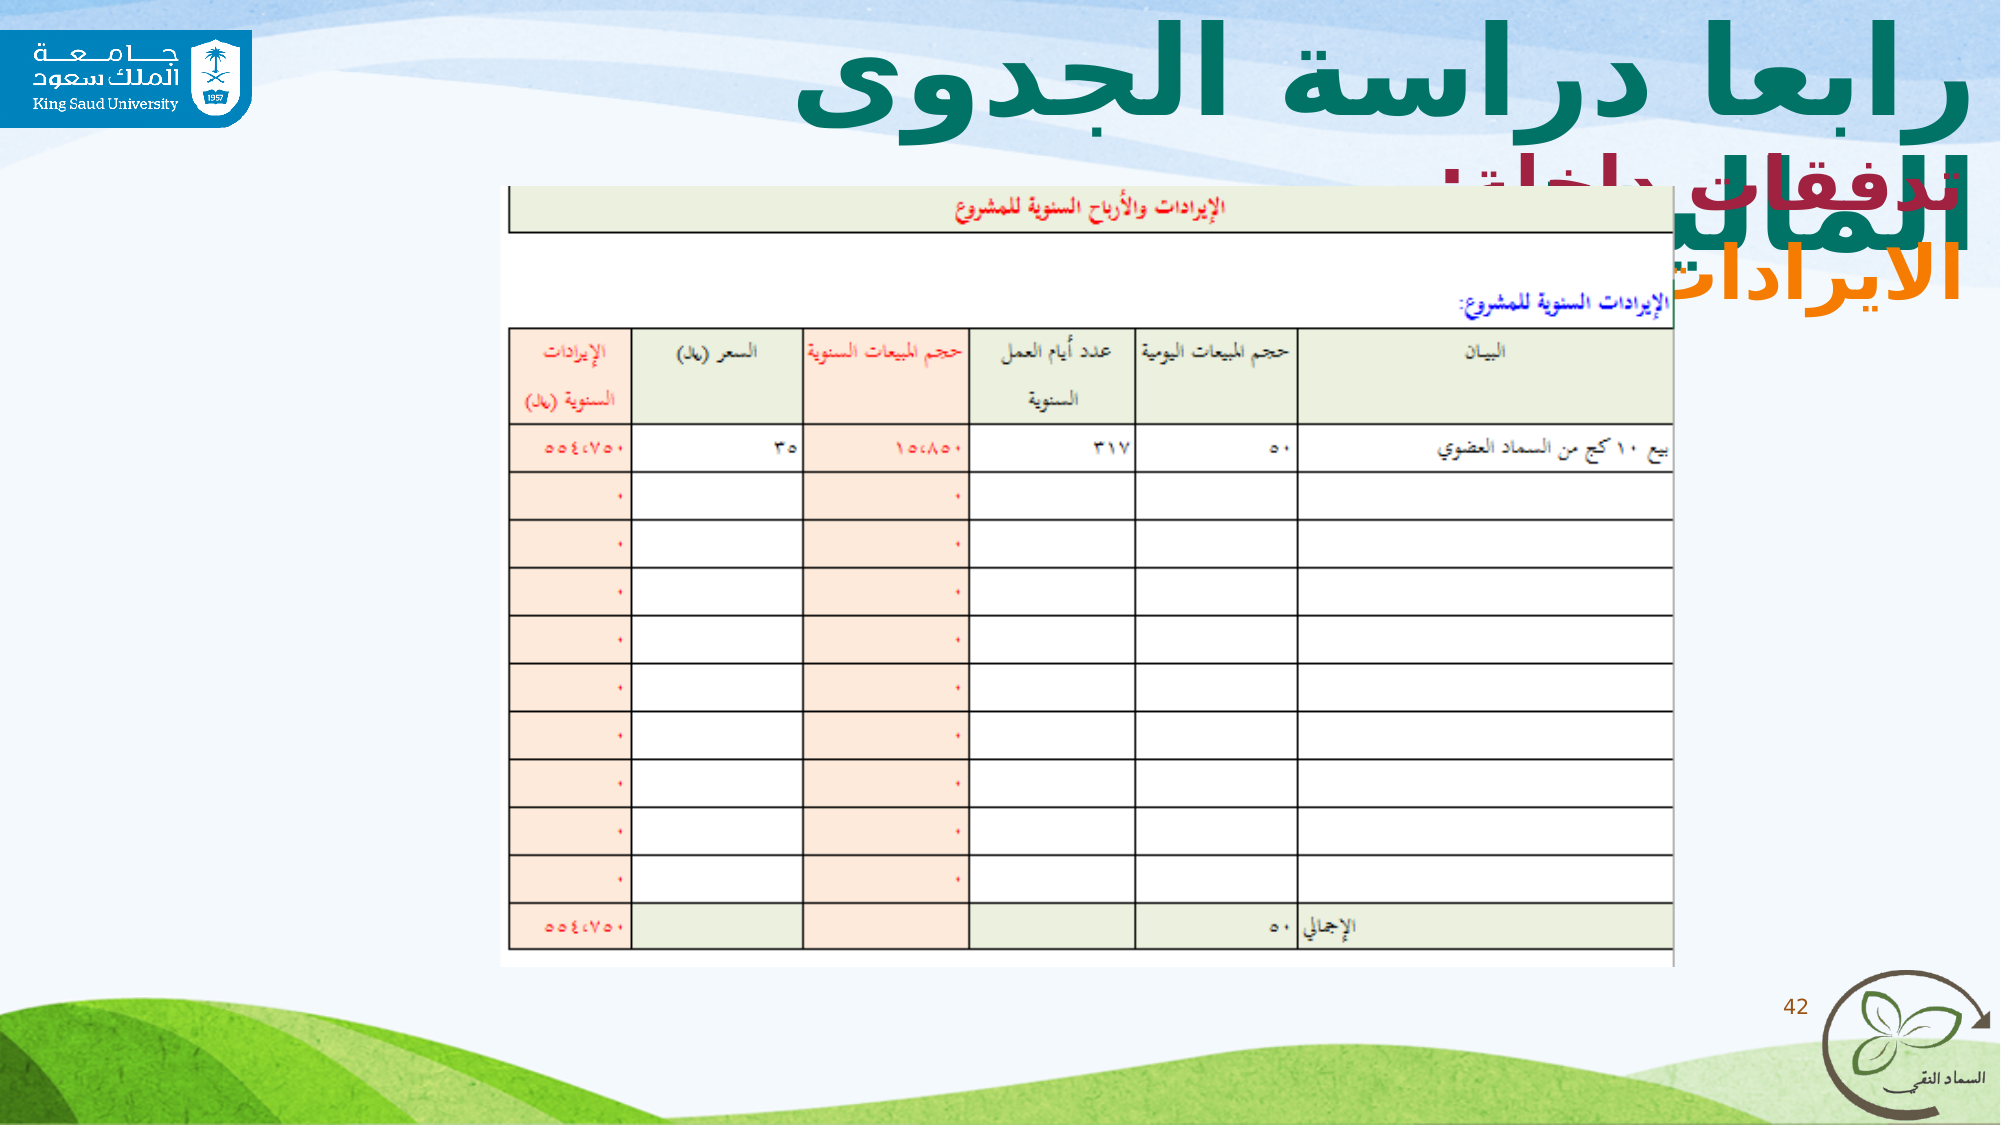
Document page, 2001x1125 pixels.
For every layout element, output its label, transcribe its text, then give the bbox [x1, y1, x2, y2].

text_box رابعا دراسة الجدوى المالية: [401, 0, 1994, 328]
picture [192, 41, 239, 115]
slide_number 42 [1699, 987, 1816, 1025]
picture [0, 0, 2001, 1125]
text_box تدفقات داخلة: الايرادات [980, 127, 1980, 323]
picture [55, 75, 60, 86]
